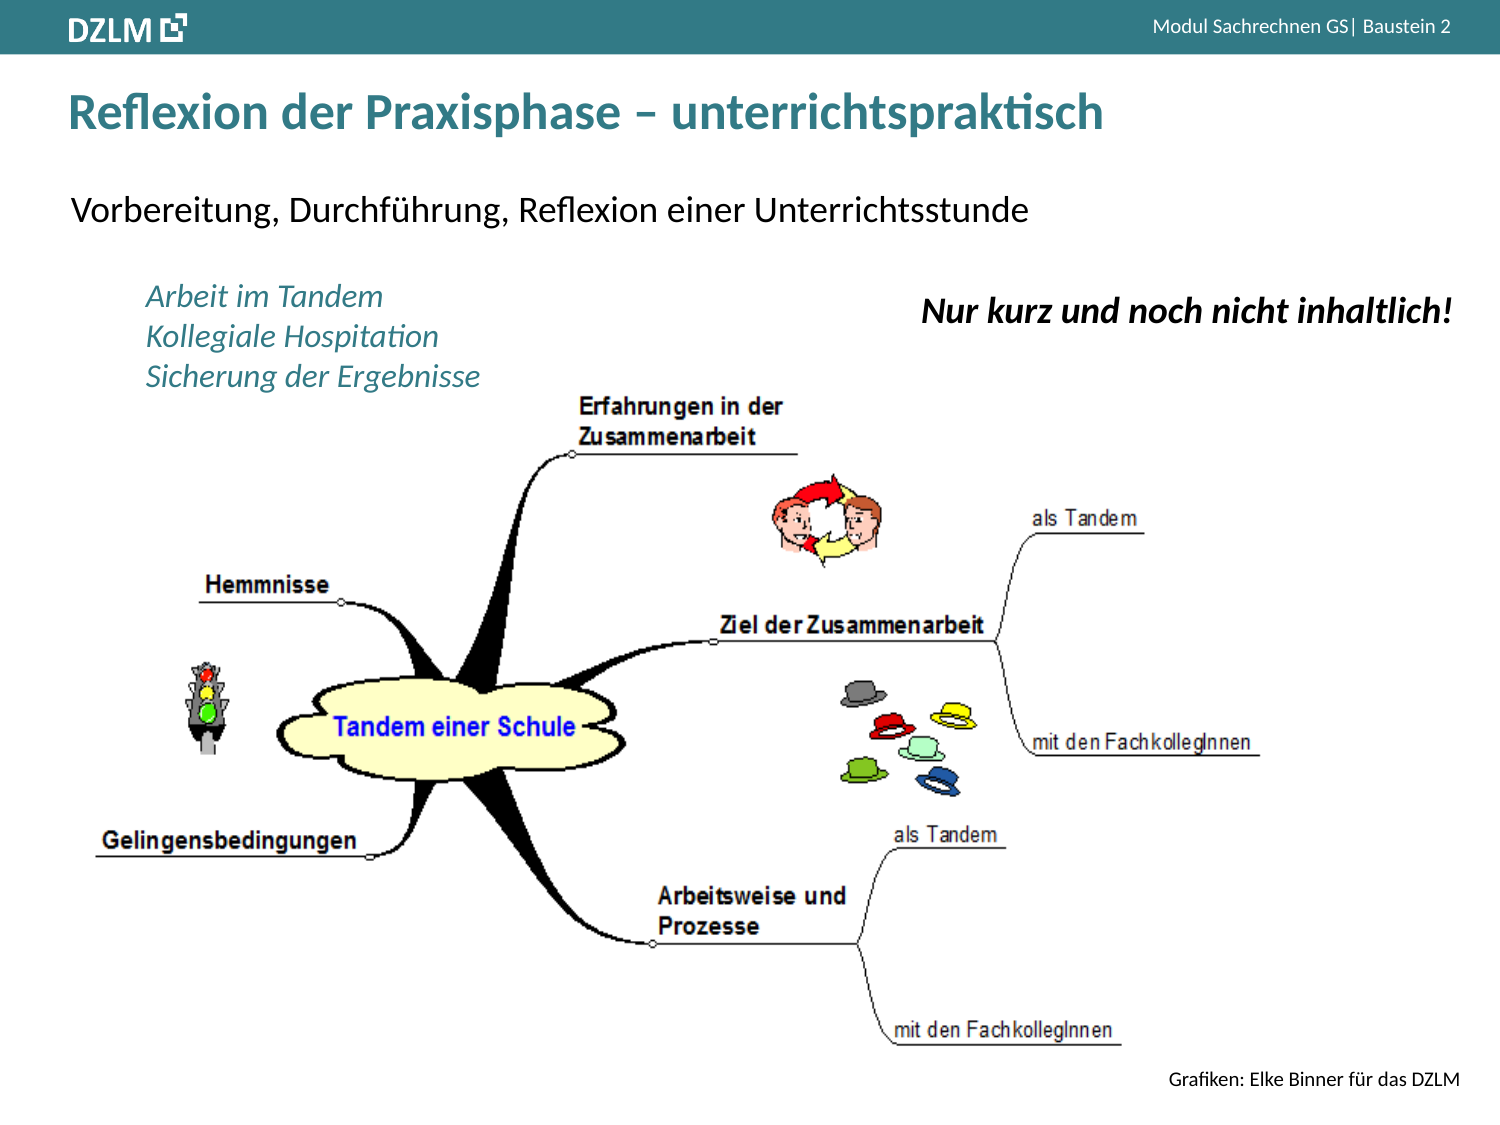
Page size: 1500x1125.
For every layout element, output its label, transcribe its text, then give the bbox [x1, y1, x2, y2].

title Reflexion der Praxisphase – unterrichtspraktisch [53, 68, 1500, 149]
list Vorbereitung, Durchführung, Reflexion einer Unterrichtsstunde Arbeit im Tandem Kollegiale Hospitation Sicherung der Ergebnisse [52, 184, 1471, 1071]
text_box Nur kurz und noch nicht inhaltlich! [906, 278, 1470, 339]
picture [76, 373, 1277, 1078]
text_box Grafiken: Elke Binner für das DZLM [1154, 1058, 1476, 1099]
